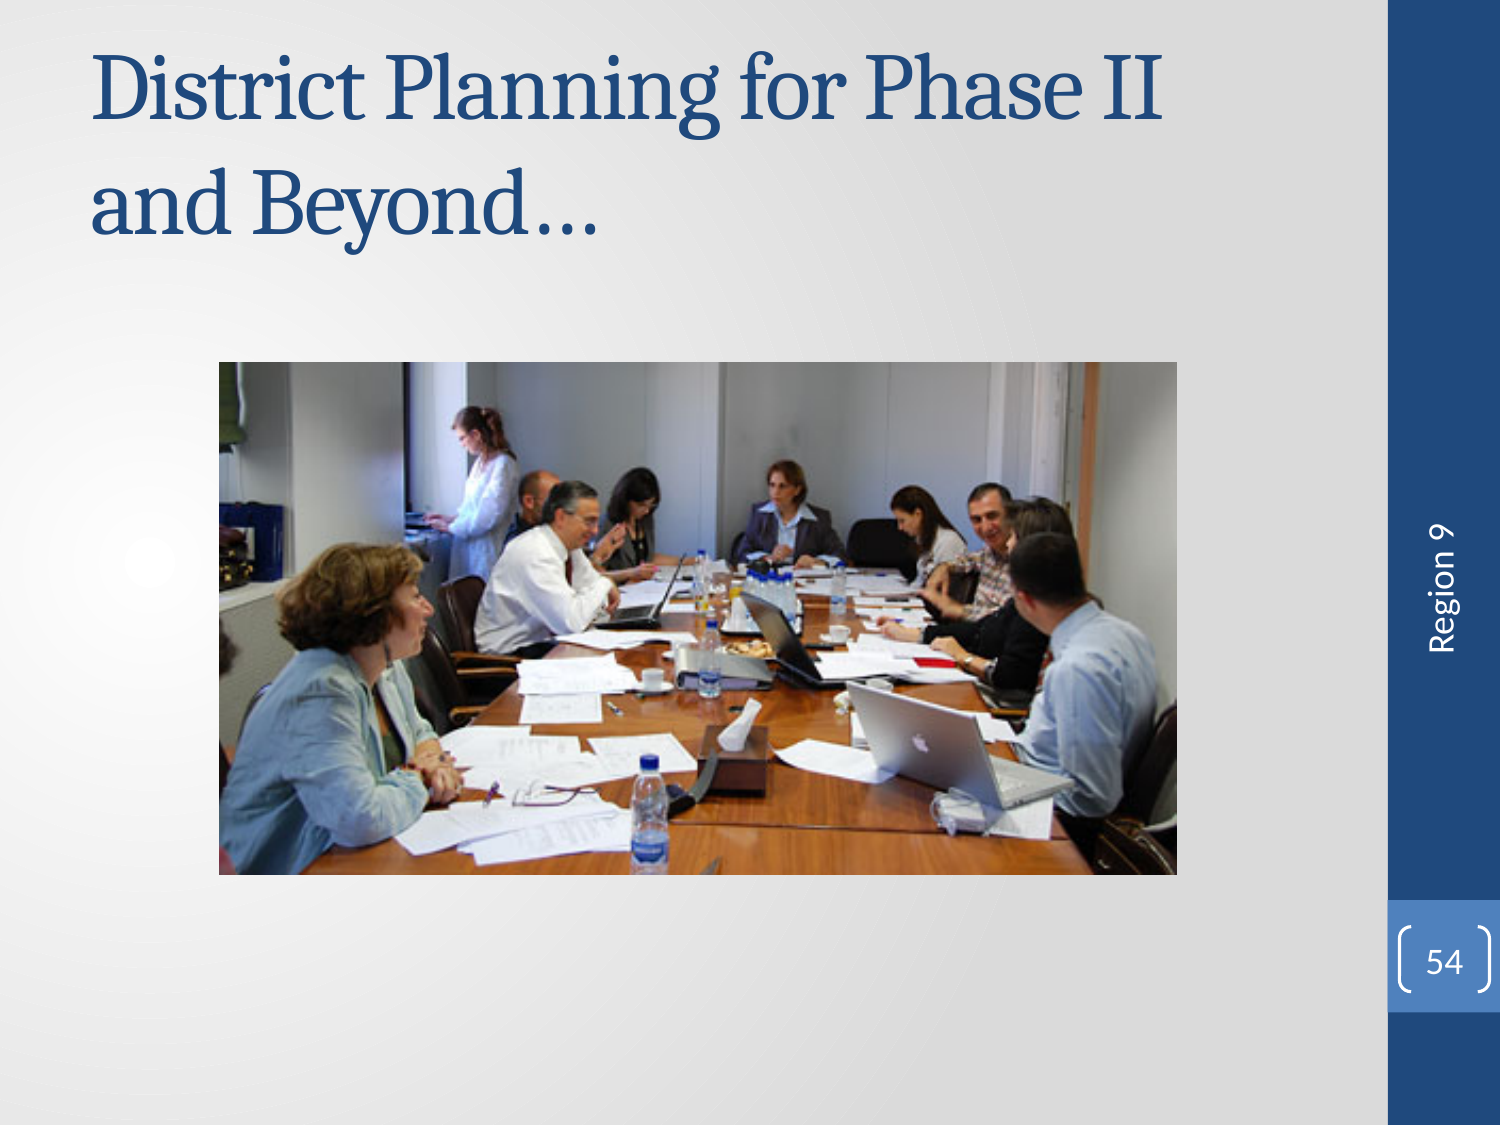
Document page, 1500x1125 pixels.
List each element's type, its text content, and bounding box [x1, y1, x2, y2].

footer Region 9 [1408, 500, 1469, 889]
title District Planning for Phase II and Beyond… [75, 45, 1325, 233]
slide_number 54 [1397, 925, 1492, 994]
picture [219, 361, 1178, 876]
